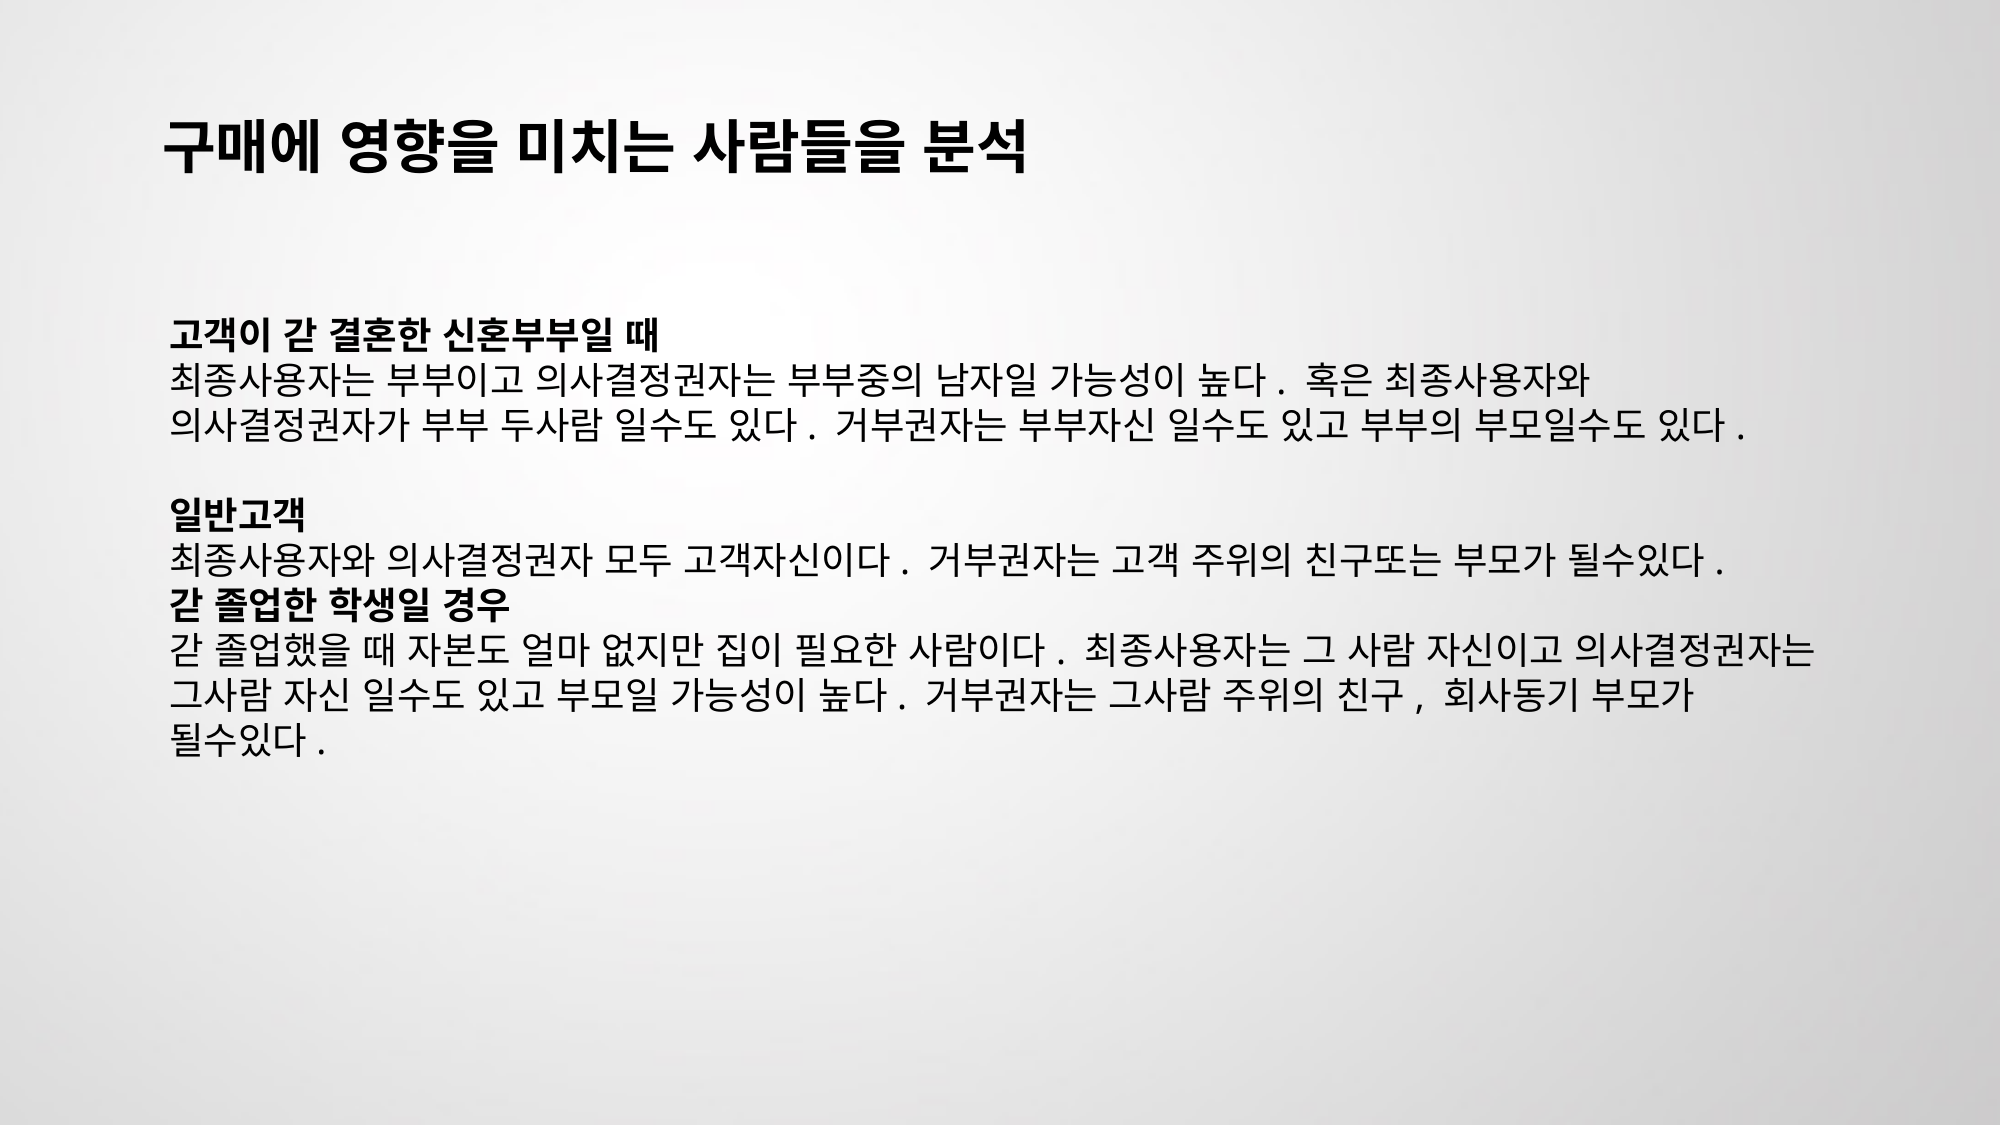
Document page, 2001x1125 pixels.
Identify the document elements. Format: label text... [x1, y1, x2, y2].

text_box 고객이 갇 결혼한 신혼부부일 때 최종사용자는 부부이고 의사결정권자는 부부중의 남자일 가능성이 높다. 혹은 최종사용자와 의사결정권자가 부부 두사람 일수도 있다. 거부권자는 부부자신 일수도 있고 부부의 부모일수도 있다. 일반고객 최종사용자와 의사결정권자 모두 고객자신이다. 거부권자는 고객 주위의 친구또는 부모가 될수있다. 갇 졸업한 학생일 경우 갇 졸업했을 때 자본도 얼마 없지만 집이 필요한 사람이다. 최종사용자는 그 사람 자신이고 의사결정권자는 그사람 자신 일수도 있고 부모일 가능성이 높다. 거부권자는 그사람 주위의 친구, 회사동기 부모가 될수있다. [154, 304, 1855, 815]
picture [0, 0, 2000, 1125]
text_box 구매에 영향을 미치는 사람들을 분석 [147, 102, 1396, 258]
